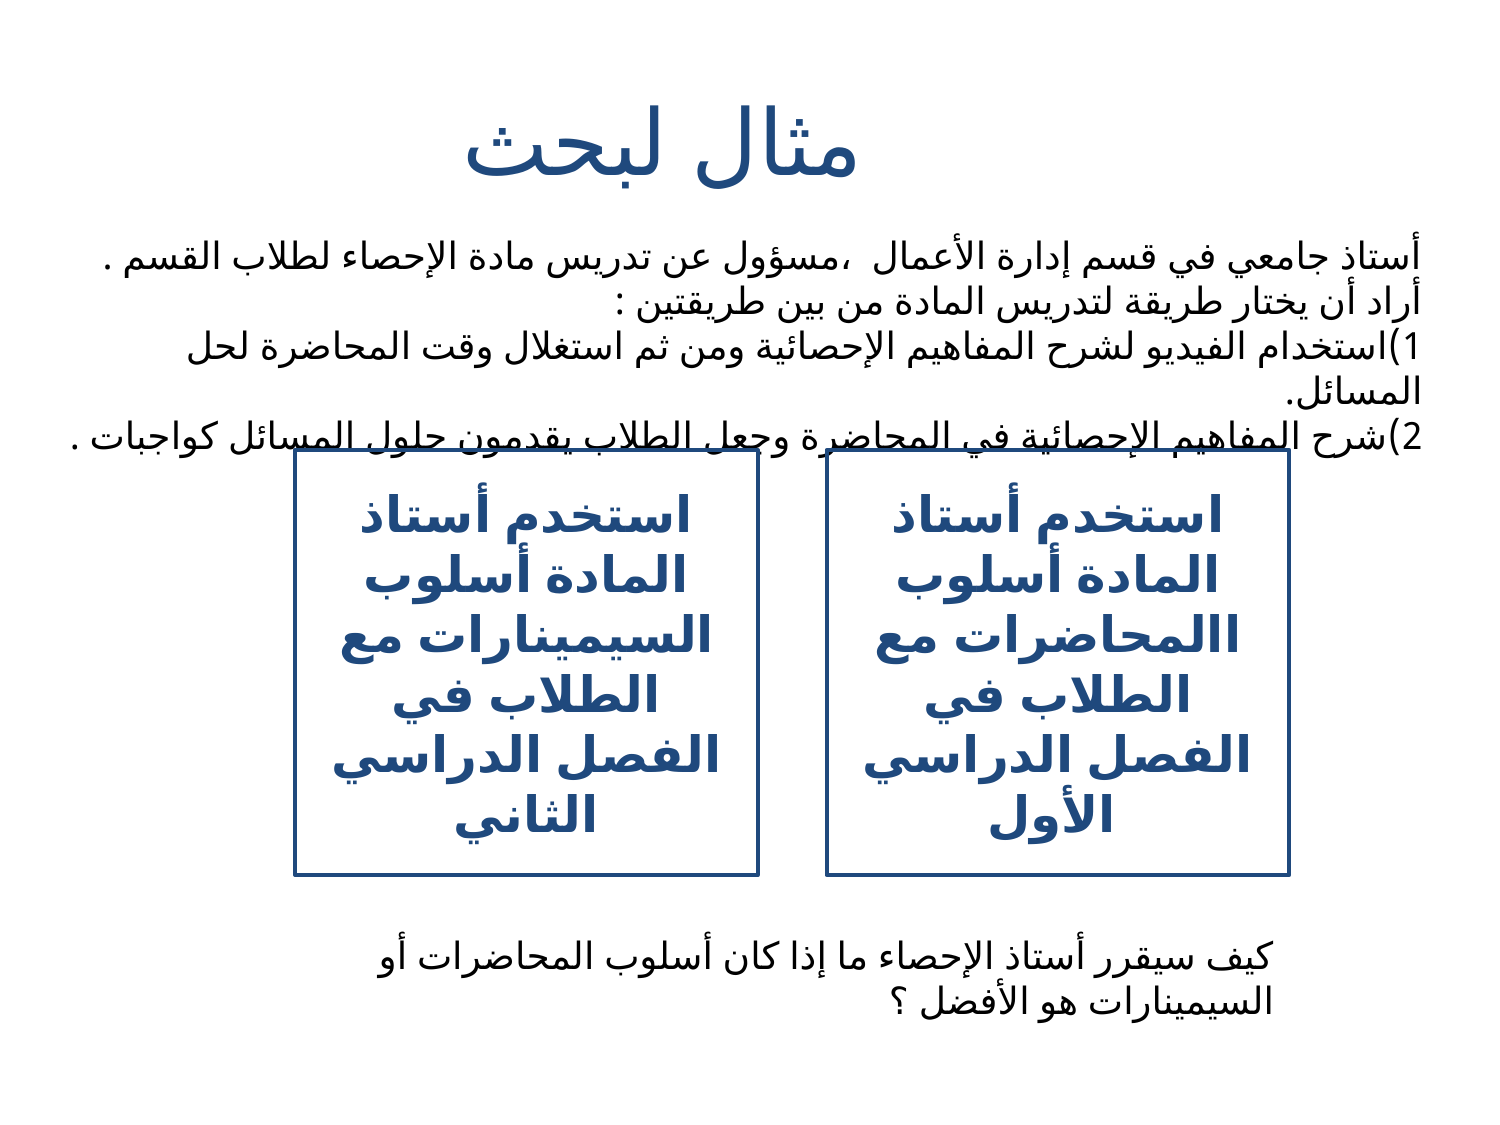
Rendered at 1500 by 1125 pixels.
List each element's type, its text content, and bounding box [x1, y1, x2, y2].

text_box استخدم أستاذ المادة أسلوب السيمينارات مع الطلاب في الفصل الدراسي الثاني [293, 448, 760, 877]
text_box كيف سيقرر أستاذ الإحصاء ما إذا كان أسلوب المحاضرات أو السيمينارات هو الأفضل ؟ [324, 924, 1290, 1030]
text_box استخدم أستاذ المادة أسلوب االمحاضرات مع الطلاب في الفصل الدراسي الأول [825, 448, 1291, 877]
title مثال لبحث [0, 45, 1350, 233]
text_box أستاذ جامعي في قسم إدارة الأعمال ،مسؤول عن تدريس مادة الإحصاء لطلاب القسم . أراد أن يختار طريقة لتدريس المادة من بين طريقتين : 1)استخدام الفيديو لشرح المفاهيم الإحصائية ومن ثم استغلال وقت المحاضرة لحل المسائل. 2)شرح المفاهيم الإحصائية في المحاضرة وجعل الطلاب يقدمون حلول المسائل كواجبات . [50, 224, 1438, 465]
